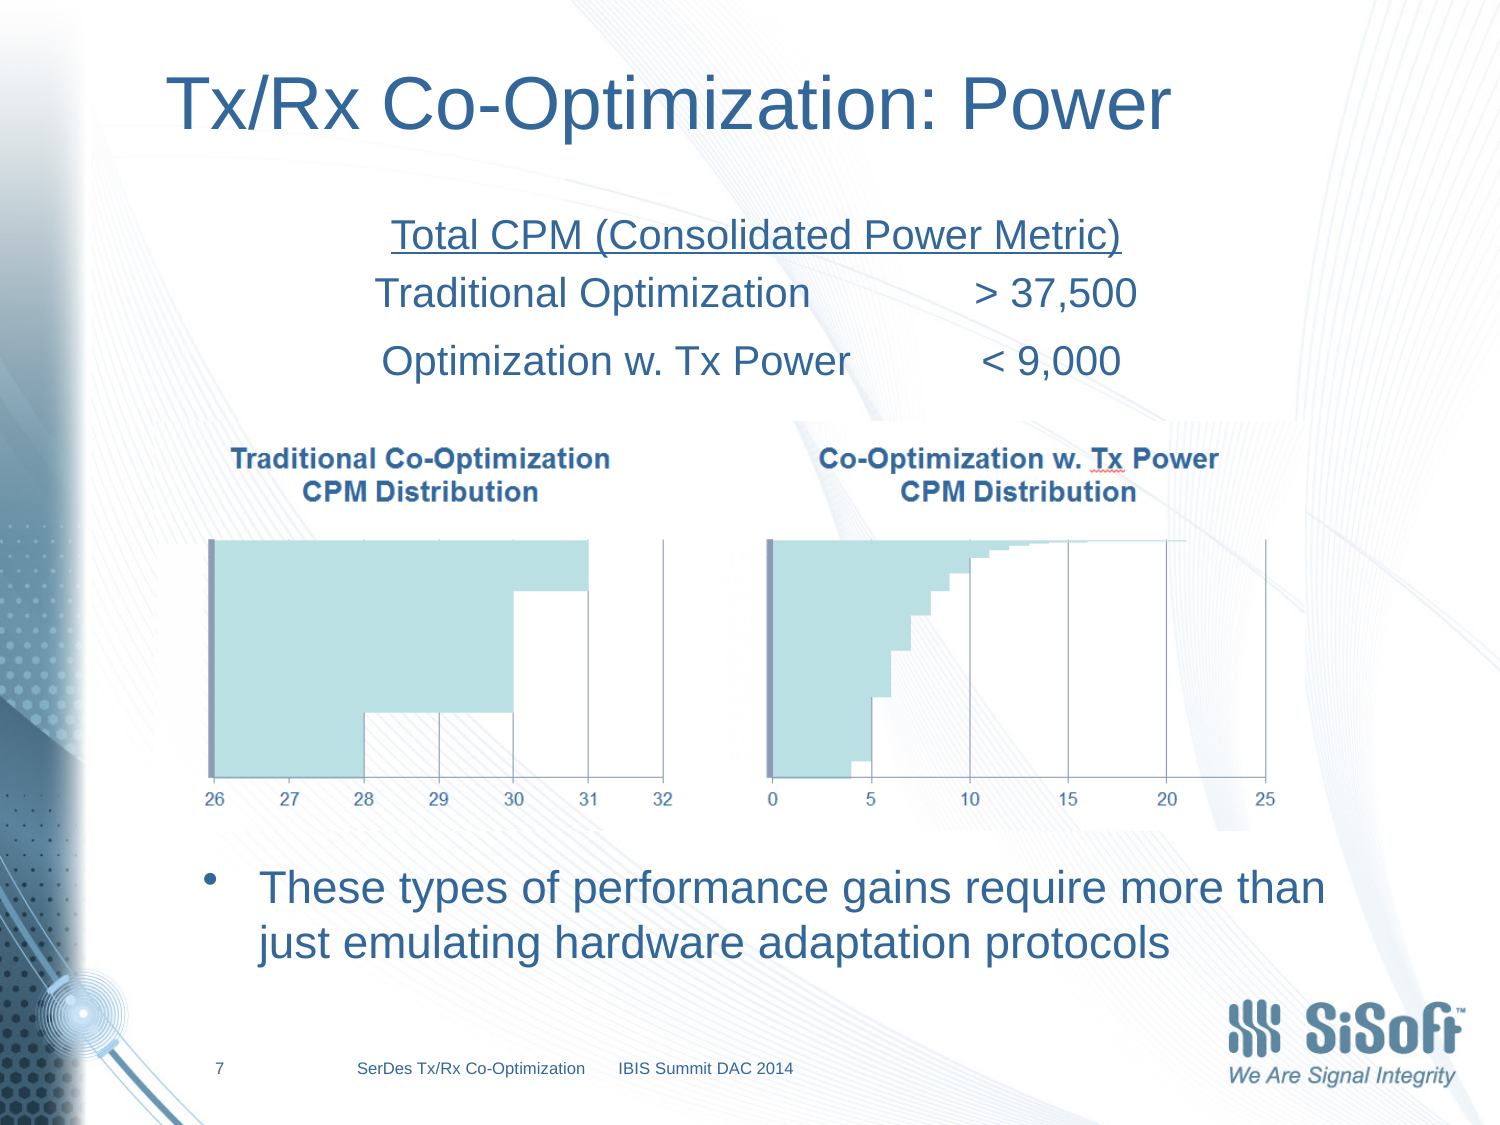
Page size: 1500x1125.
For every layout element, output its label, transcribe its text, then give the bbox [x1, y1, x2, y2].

footer 7 SerDes Tx/Rx Co-Optimization IBIS Summit DAC 2014 [200, 1050, 975, 1104]
text_box These types of performance gains require more than just emulating hardware adaptation protocols [187, 849, 1388, 1037]
picture [0, 0, 1500, 1125]
title Tx/Rx Co-Optimization: Power [150, 24, 1300, 175]
list Total CPM (Consolidated Power Metric) Traditional Optimization > 37,500 Optimization w. Tx Power < 9,000 [262, 200, 1250, 419]
